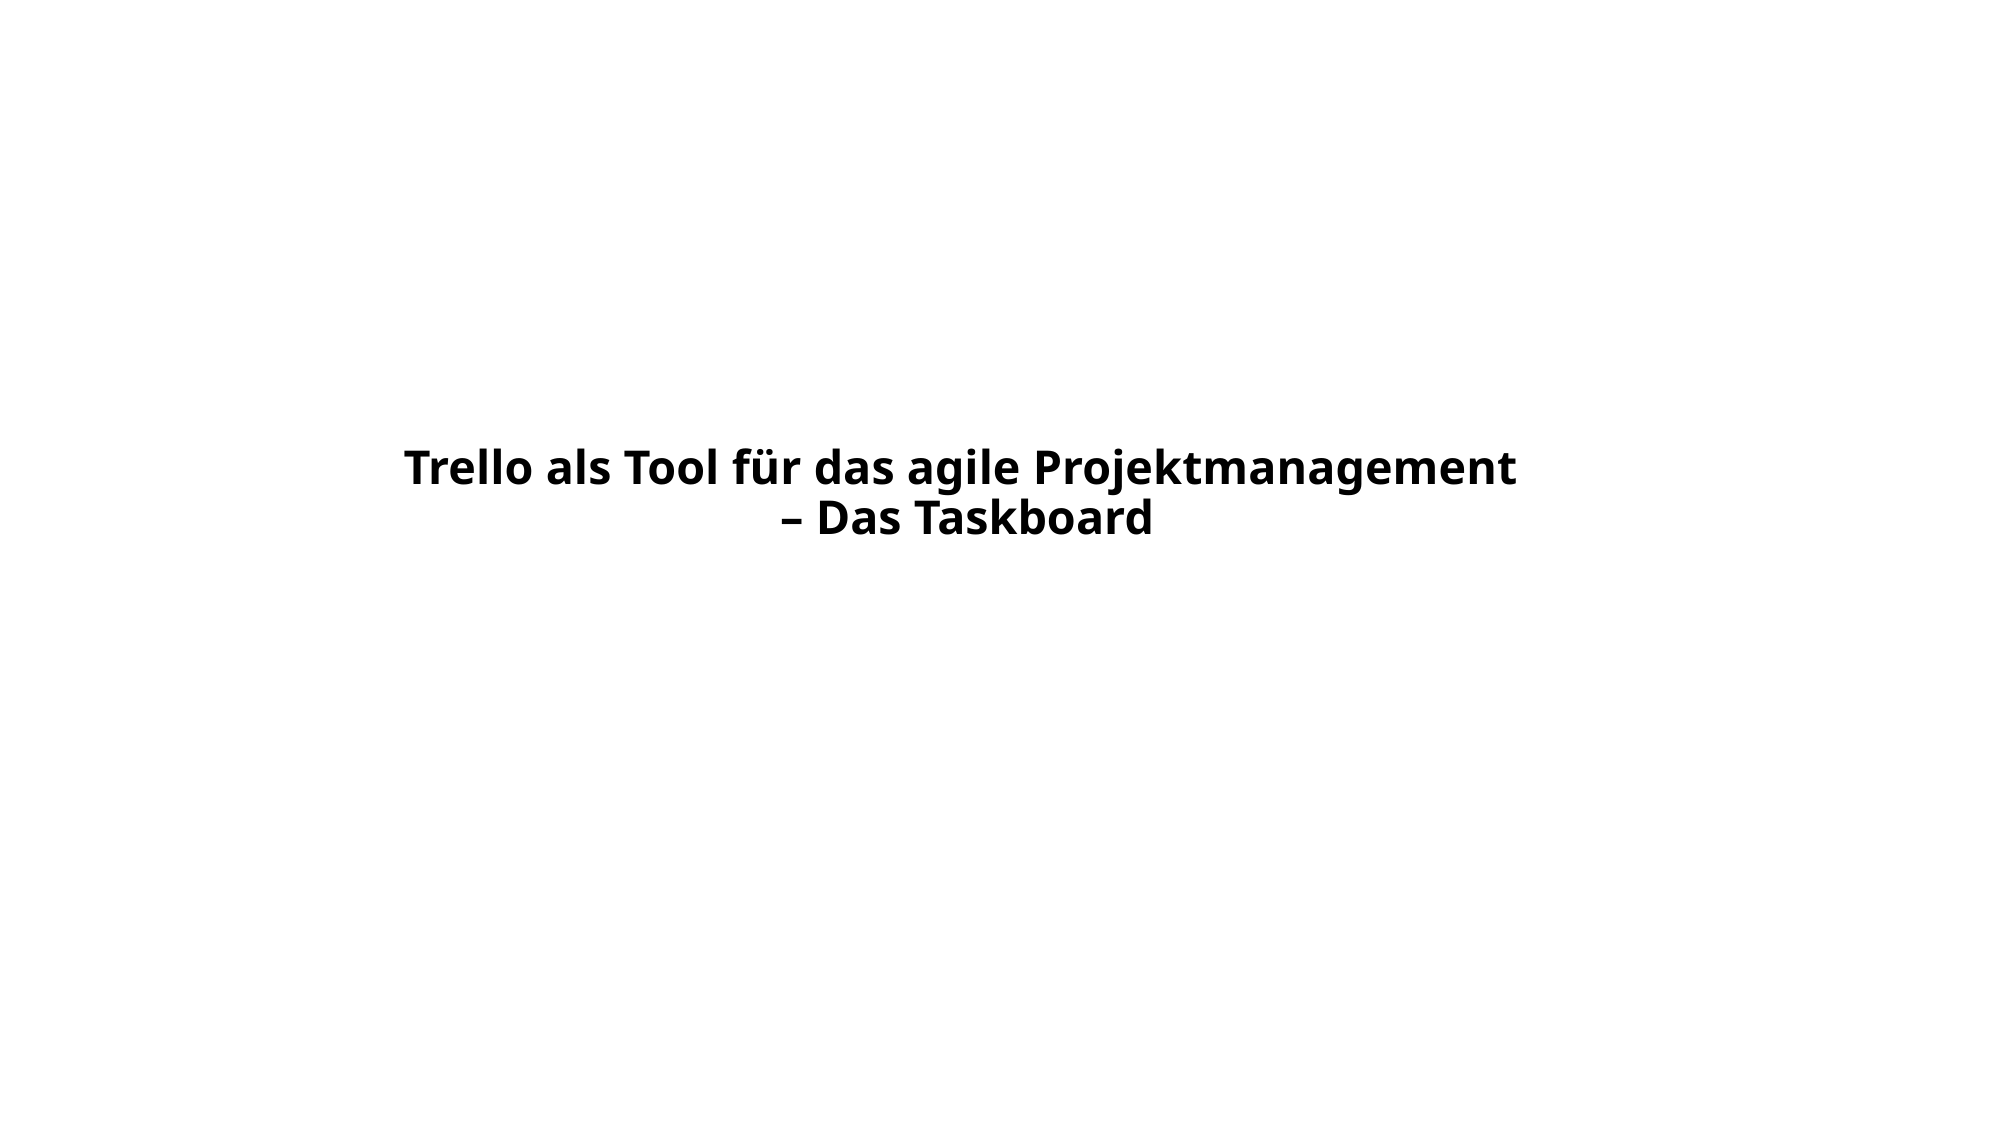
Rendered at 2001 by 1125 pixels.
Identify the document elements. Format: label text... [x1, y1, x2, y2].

title Trello als Tool für das agile Projektmanagement – Das Taskboard [104, 436, 1830, 553]
